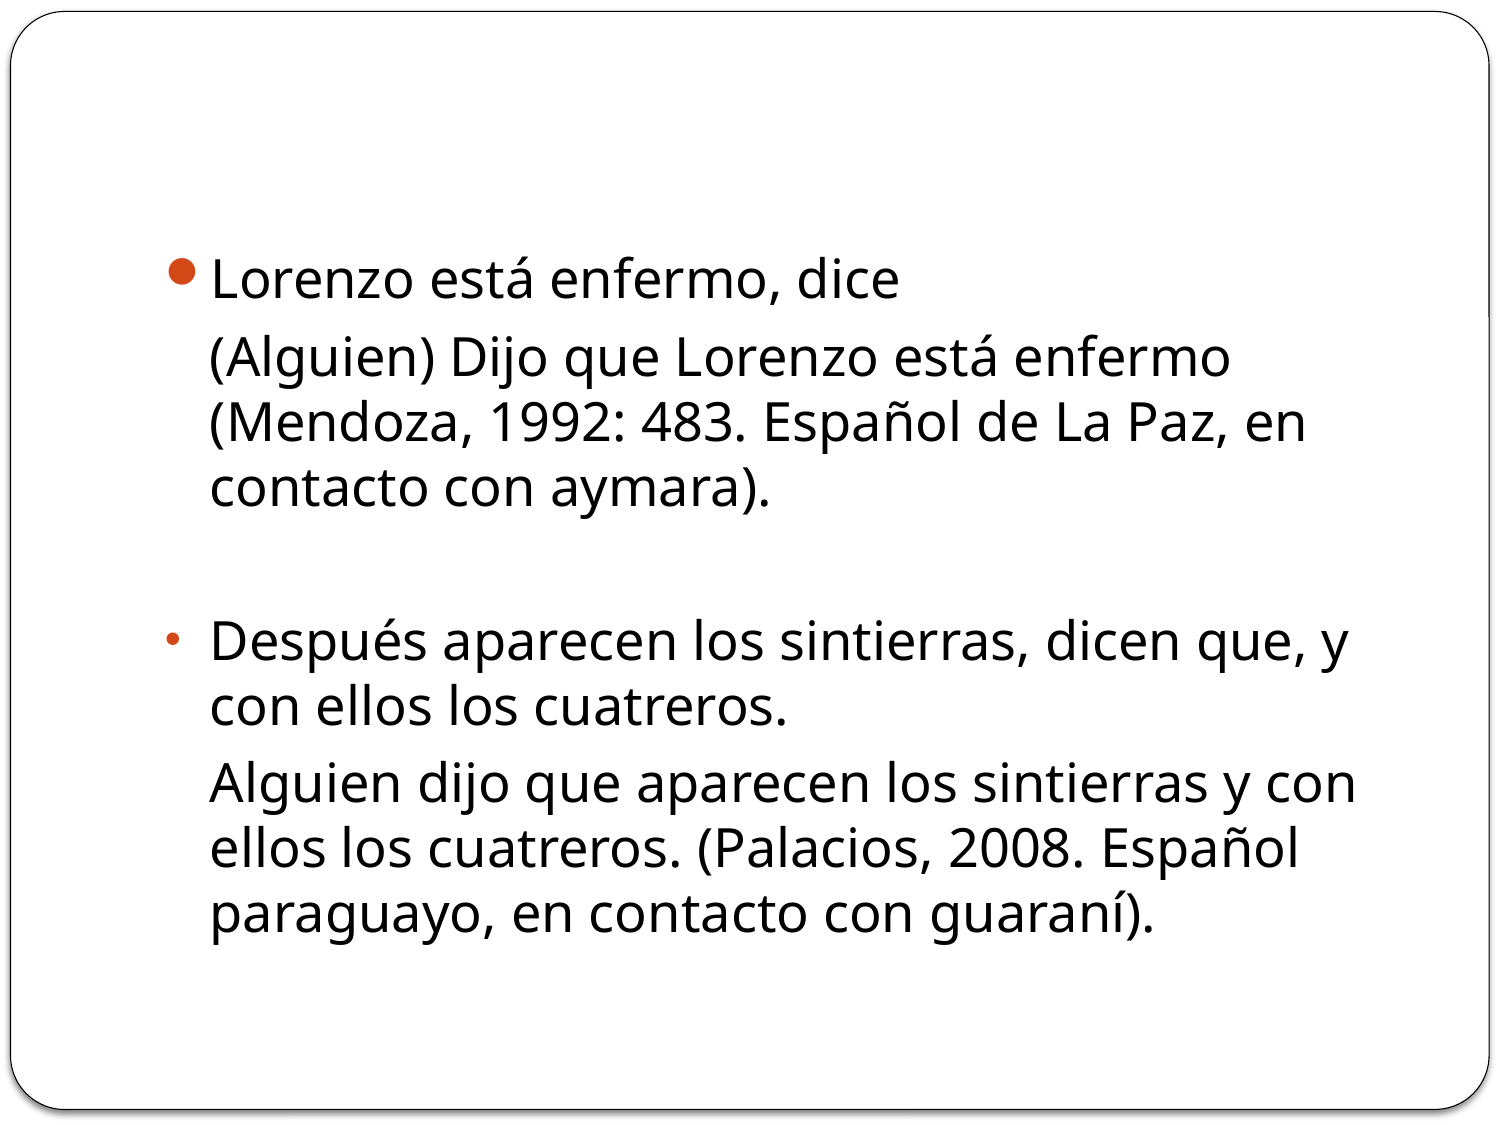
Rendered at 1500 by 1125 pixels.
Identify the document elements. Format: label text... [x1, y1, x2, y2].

list Lorenzo está enfermo, dice (Alguien) Dijo que Lorenzo está enfermo (Mendoza, 1992: 483. Español de La Paz, en contacto con aymara). Después aparecen los sintierras, dicen que, y con ellos los cuatreros. Alguien dijo que aparecen los sintierras y con ellos los cuatreros. (Palacios, 2008. Español paraguayo, en contacto con guaraní). [150, 237, 1425, 988]
